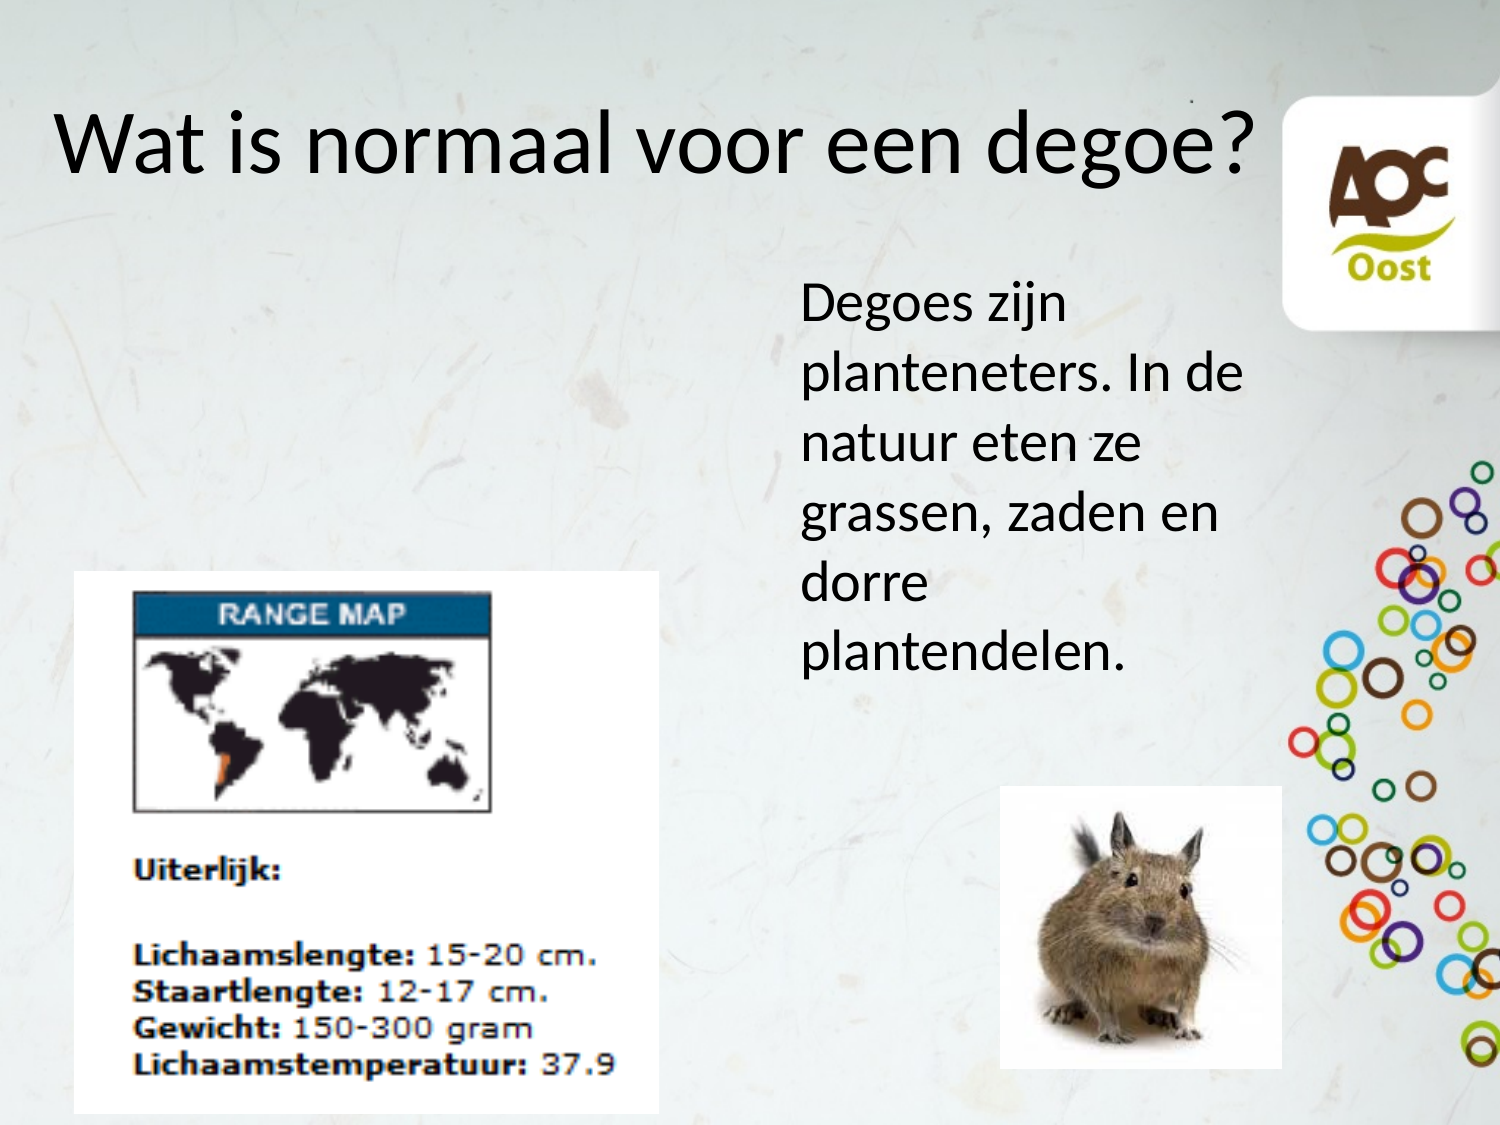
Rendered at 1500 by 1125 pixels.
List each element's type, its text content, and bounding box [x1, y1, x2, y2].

title Wat is normaal voor een degoe? [0, 42, 1333, 231]
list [73, 571, 660, 1114]
text_box Degoes zijn planteneters. In de natuur eten ze grassen, zaden en dorre plantendelen. [785, 255, 1282, 690]
picture [0, 0, 1500, 1125]
